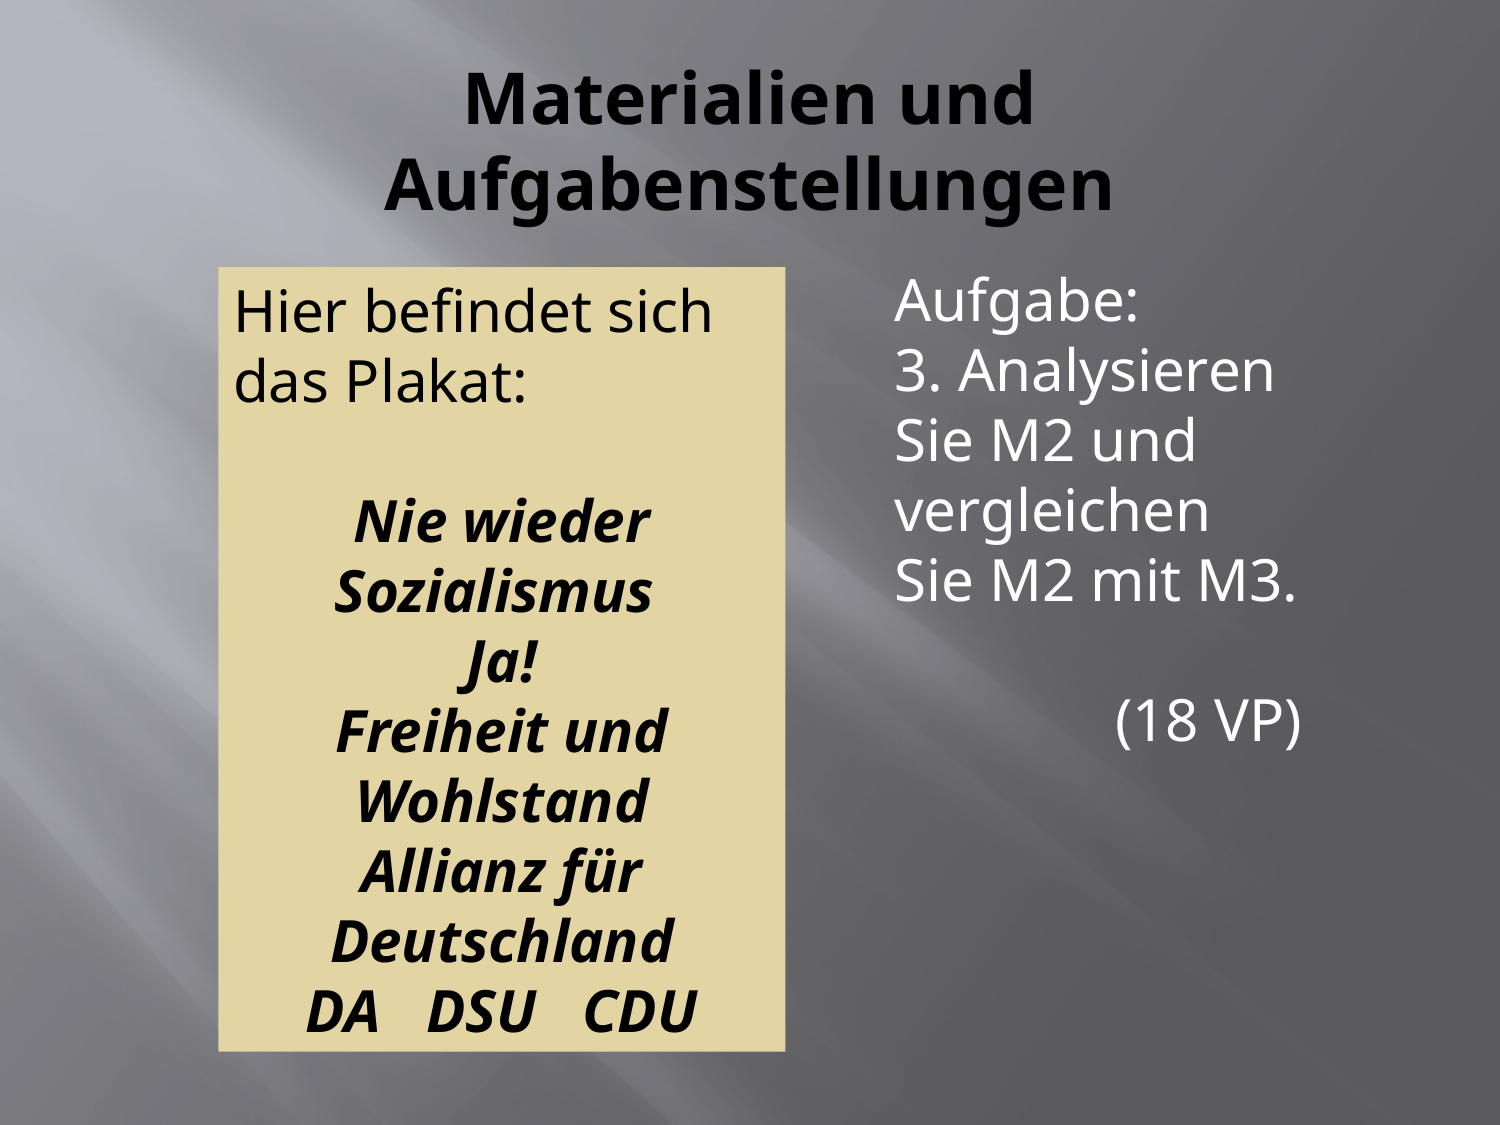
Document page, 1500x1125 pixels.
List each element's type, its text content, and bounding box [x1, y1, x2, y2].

text_box Aufgabe: 3. Analysieren Sie M2 und vergleichen Sie M2 mit M3. (18 VP) [879, 255, 1317, 760]
text_box Hier befindet sich das Plakat: Nie wieder Sozialismus Ja! Freiheit und Wohlstand Allianz für Deutschland DA DSU CDU [218, 267, 786, 1052]
title Materialien und Aufgabenstellungen [75, 45, 1425, 233]
